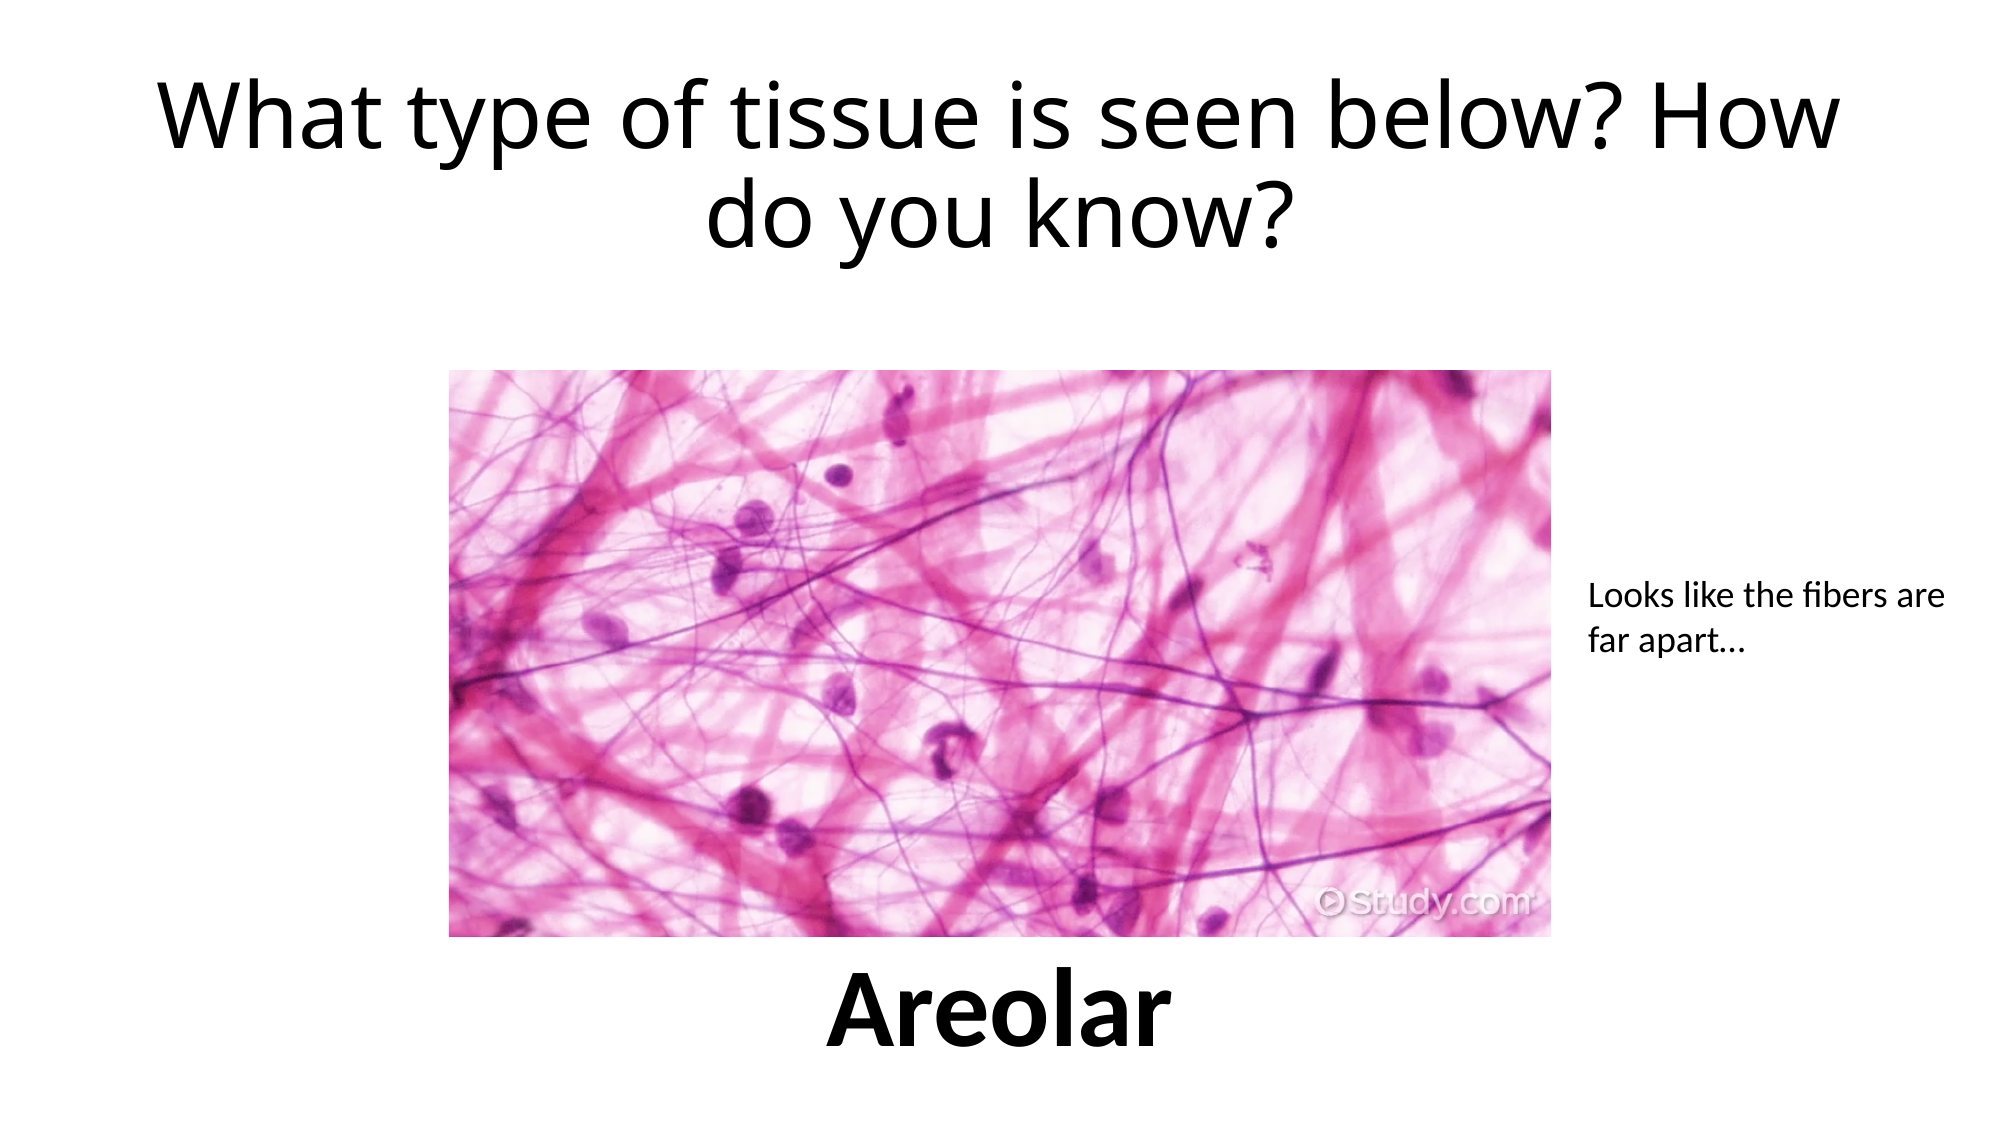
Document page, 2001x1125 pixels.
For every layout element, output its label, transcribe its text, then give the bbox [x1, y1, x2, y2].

title What type of tissue is seen below? How do you know? [137, 59, 1863, 278]
text_box Areolar [811, 937, 1189, 1077]
picture [448, 370, 1552, 937]
text_box Looks like the fibers are far apart… [1573, 562, 1969, 667]
